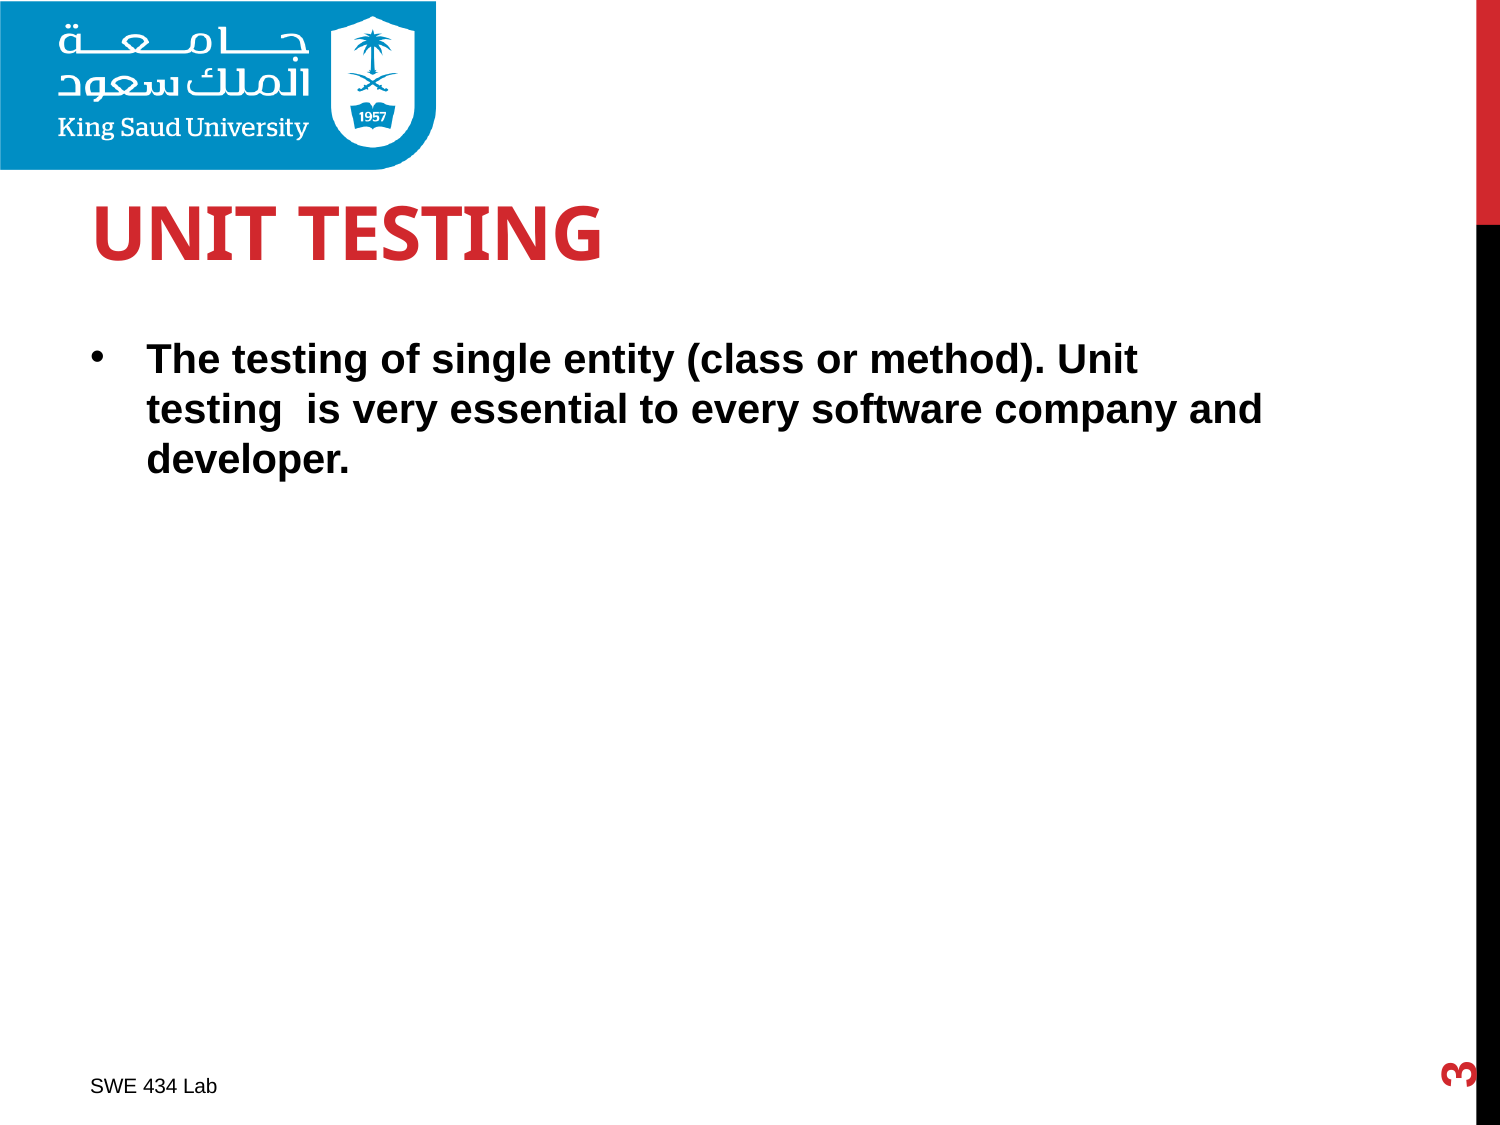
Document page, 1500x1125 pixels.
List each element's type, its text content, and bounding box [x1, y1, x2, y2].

title UNIT TESTING [75, 184, 1425, 373]
footer SWE 434 Lab [87, 1074, 220, 1125]
text_box [0, 0, 438, 175]
text_box The testing of single entity (class or method). Unit testing is very essential to every software company and developer. [87, 331, 1286, 482]
text_box 3 [1433, 1058, 1489, 1091]
